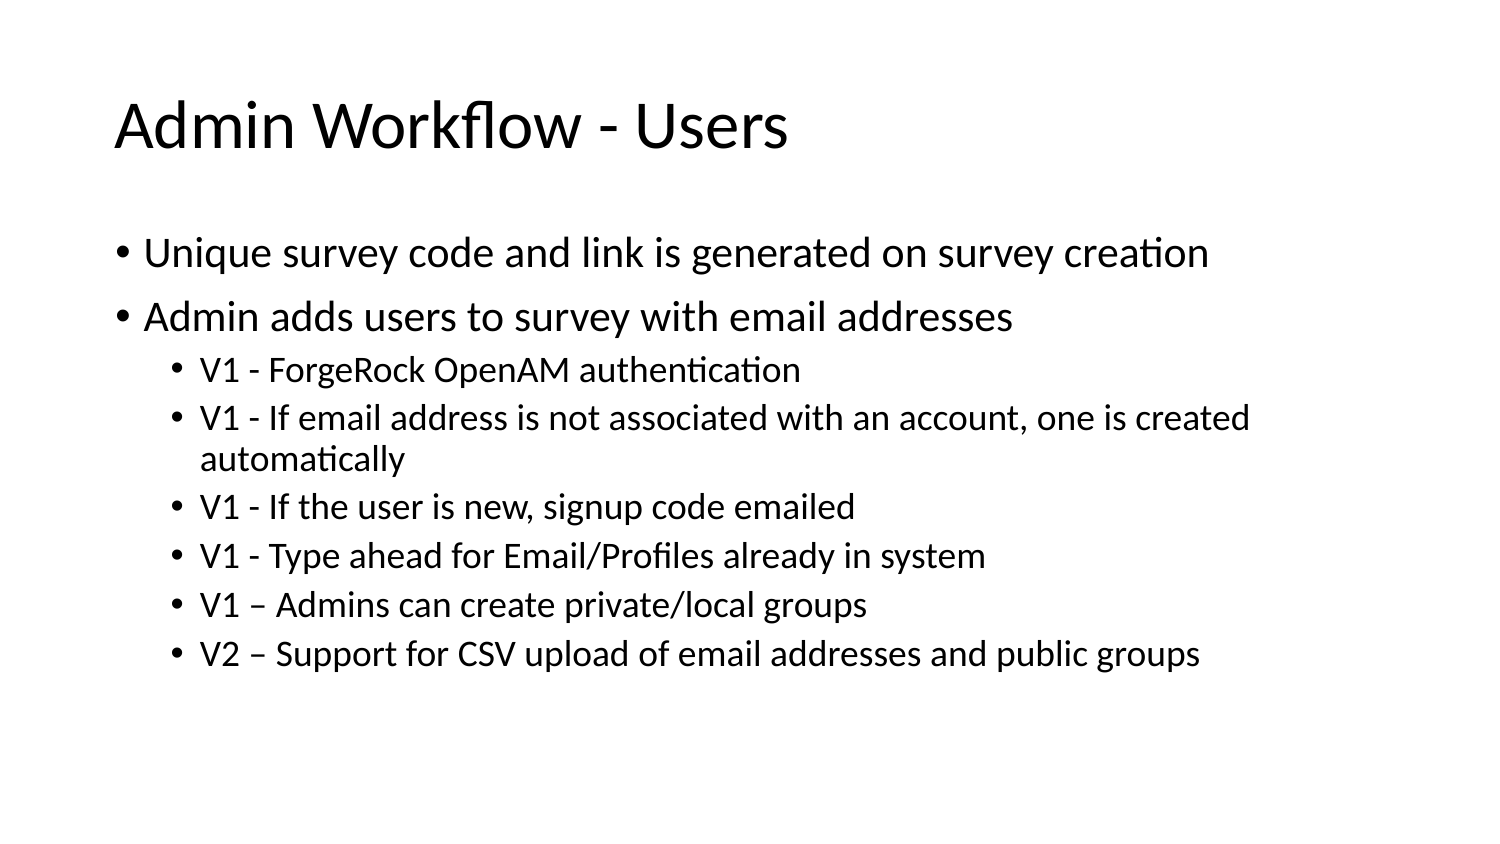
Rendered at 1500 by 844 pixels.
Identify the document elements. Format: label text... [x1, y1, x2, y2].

list Unique survey code and link is generated on survey creation Admin adds users to survey with email addresses V1 - ForgeRock OpenAM authentication V1 - If email address is not associated with an account, one is created automatically V1 - If the user is new, signup code emailed V1 - Type ahead for Email/Profiles already in system V1 – Admins can create private/local groups V2 – Support for CSV upload of email addresses and public groups [103, 224, 1397, 760]
title Admin Workflow - Users [103, 44, 1397, 208]
